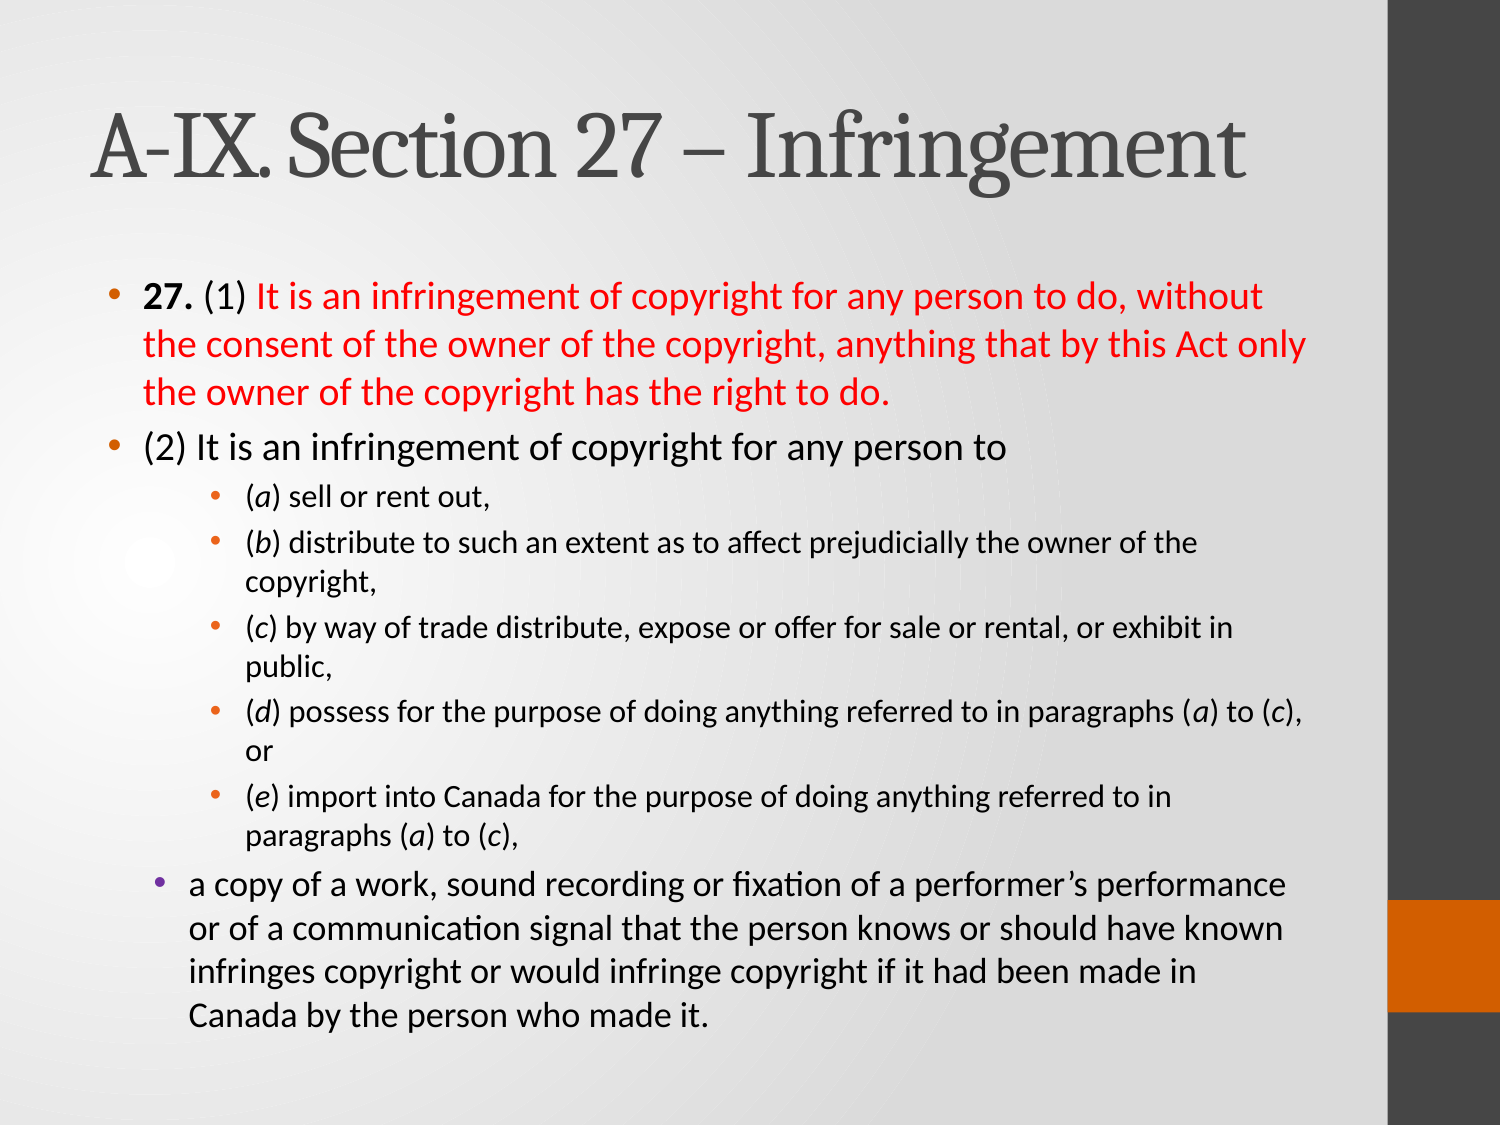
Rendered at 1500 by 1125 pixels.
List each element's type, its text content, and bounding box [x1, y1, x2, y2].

list 27. (1) It is an infringement of copyright for any person to do, without the consent of the owner of the copyright, anything that by this Act only the owner of the copyright has the right to do. (2) It is an infringement of copyright for any person to (a) sell or rent out, (b) distribute to such an extent as to affect prejudicially the owner of the copyright, (c) by way of trade distribute, expose or offer for sale or rental, or exhibit in public, (d) possess for the purpose of doing anything referred to in paragraphs (a) to (c), or (e) import into Canada for the purpose of doing anything referred to in paragraphs (a) to (c), a copy of a work, sound recording or fixation of a performer’s performance or of a communication signal that the person knows or should have known infringes copyright or would infringe copyright if it had been made in Canada by the person who made it. [75, 262, 1325, 1050]
title A-IX. Section 27 – Infringement [75, 45, 1325, 233]
